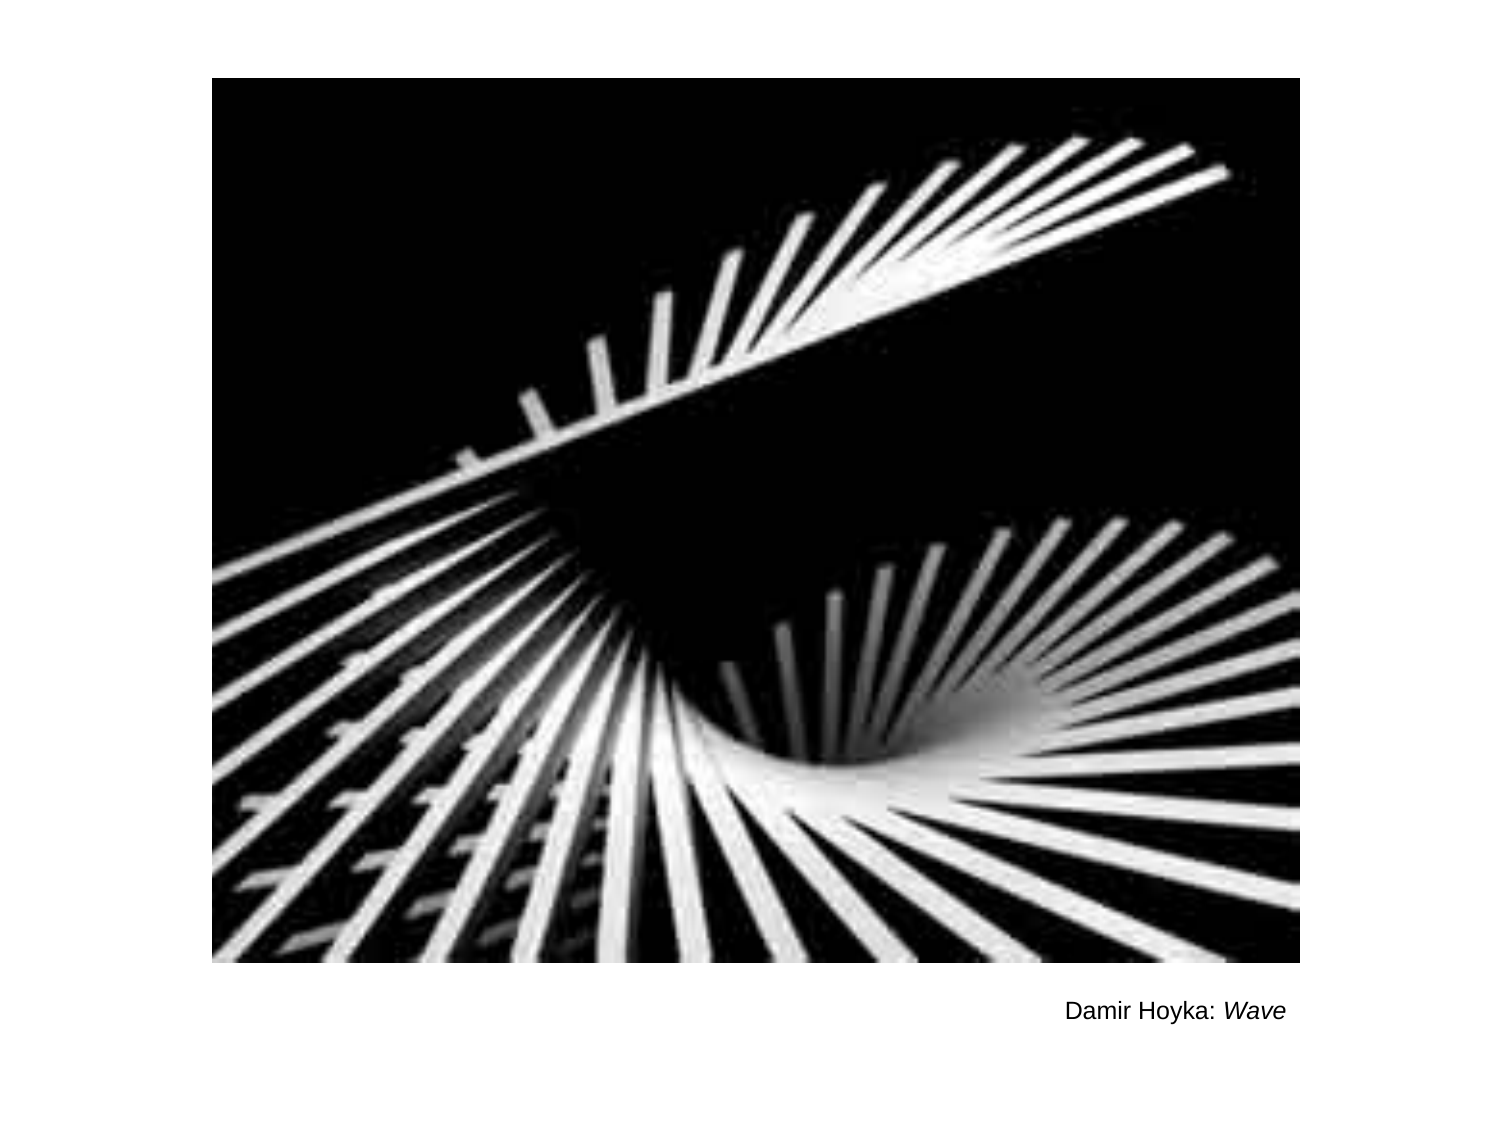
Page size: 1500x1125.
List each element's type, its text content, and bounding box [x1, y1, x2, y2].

text_box Damir Hoyka: Wave [1049, 987, 1302, 1033]
picture [212, 78, 1301, 963]
